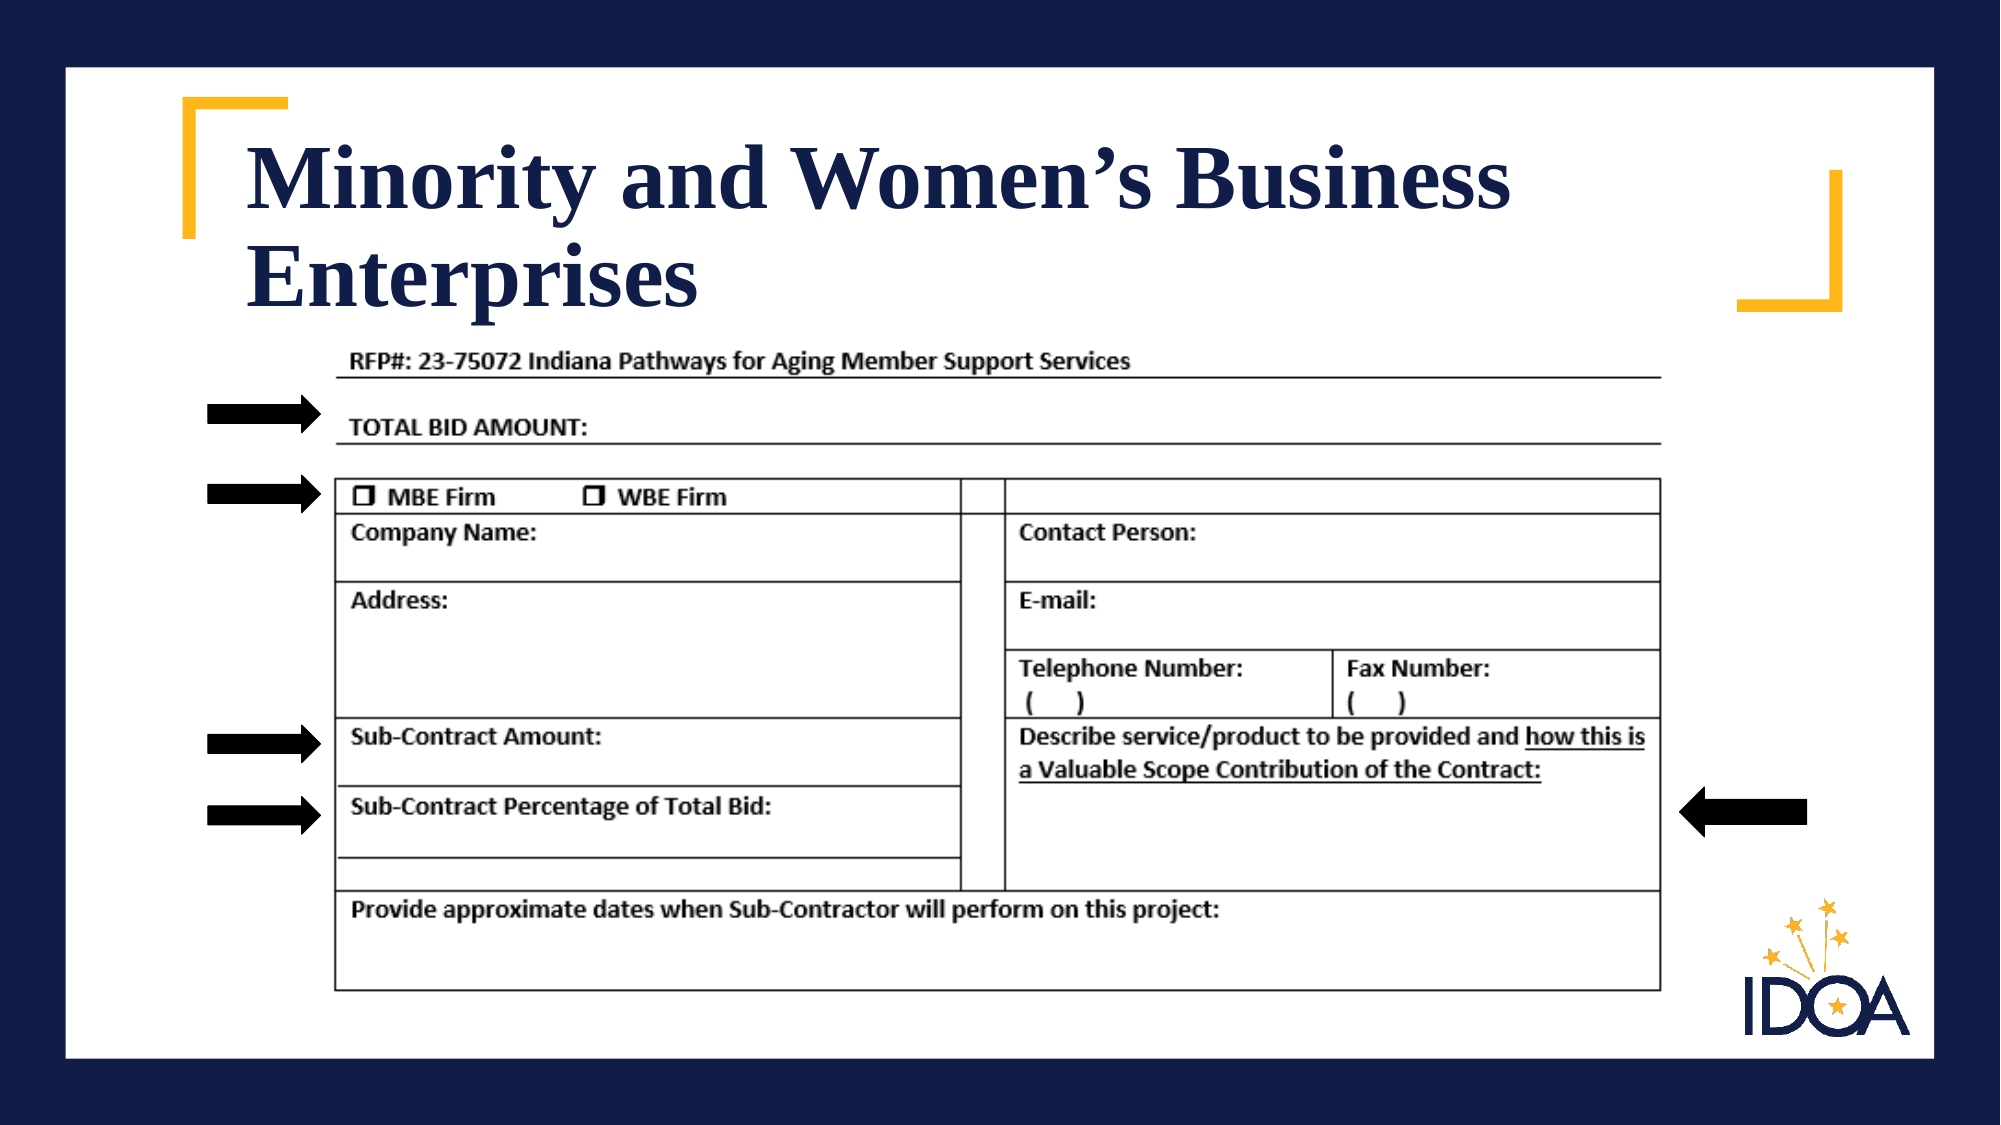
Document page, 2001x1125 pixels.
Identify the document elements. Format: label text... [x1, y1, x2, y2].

text_box [207, 394, 321, 434]
text_box [207, 724, 321, 764]
text_box [207, 474, 321, 514]
text_box [1679, 786, 1808, 838]
title Minority and Women’s Business Enterprises [231, 123, 1807, 260]
text_box [207, 796, 321, 835]
picture [331, 344, 1669, 999]
picture [1702, 857, 1959, 1114]
